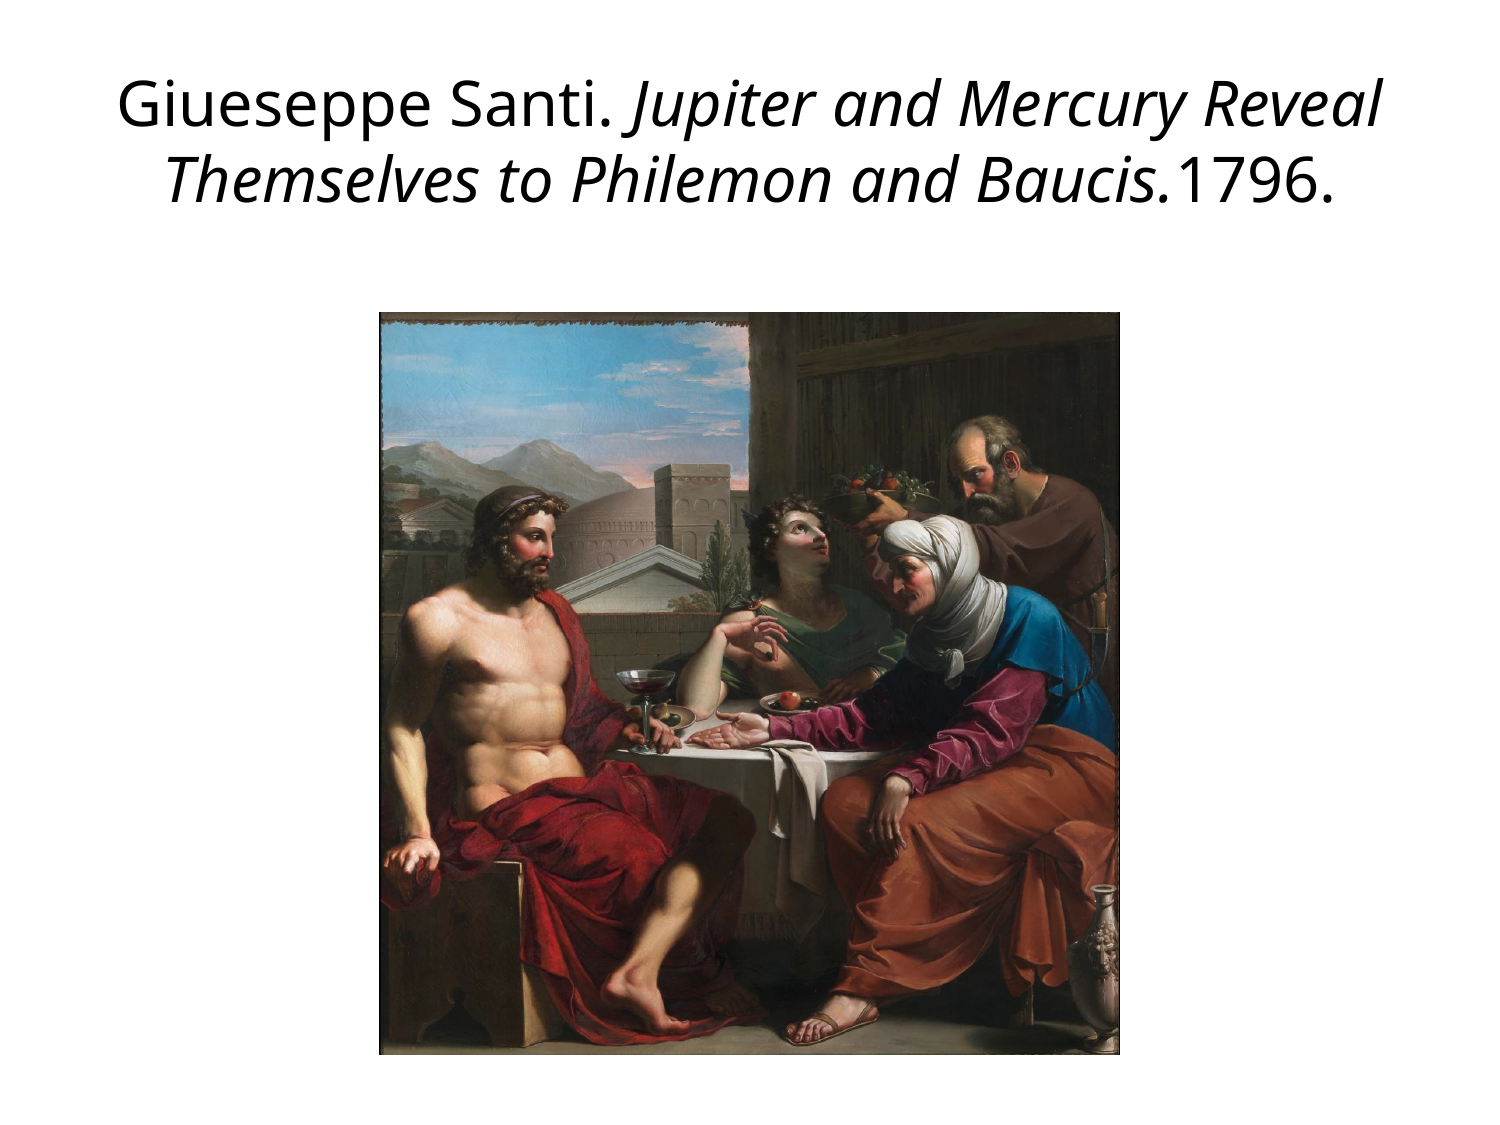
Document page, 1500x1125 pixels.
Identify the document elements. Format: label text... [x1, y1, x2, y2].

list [74, 312, 1426, 1056]
title Giueseppe Santi. Jupiter and Mercury Reveal Themselves to Philemon and Baucis.1796. [75, 45, 1425, 233]
